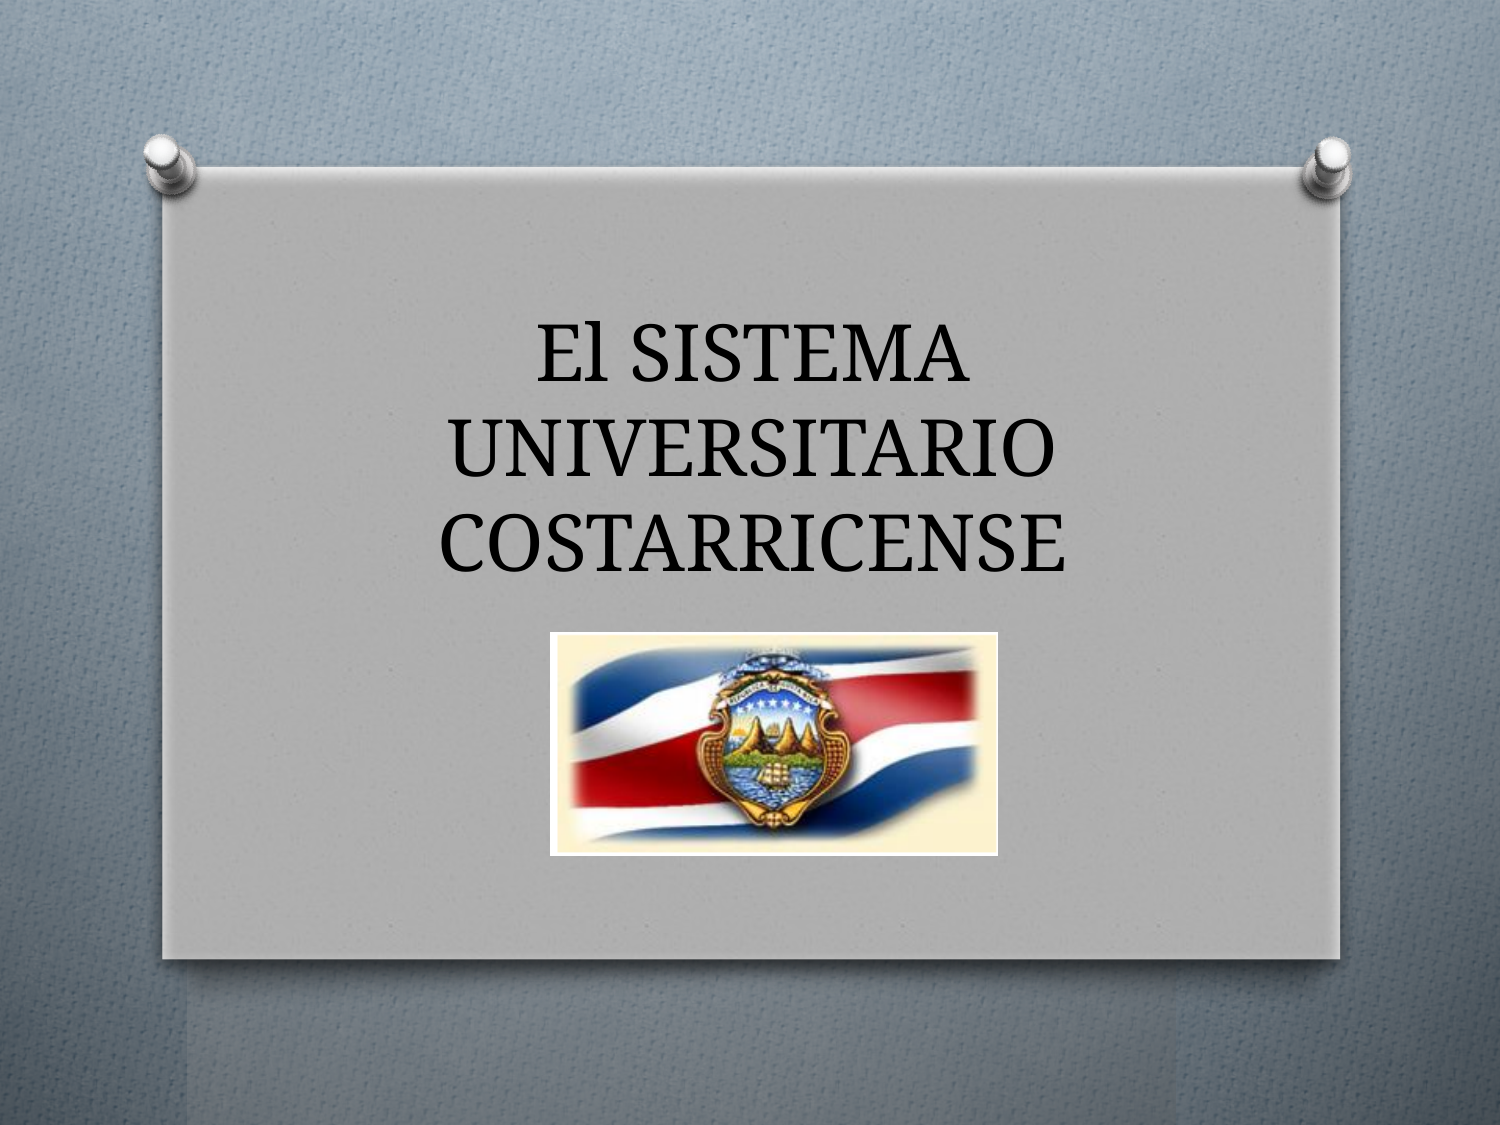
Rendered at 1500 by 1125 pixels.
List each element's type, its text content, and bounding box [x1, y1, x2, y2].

picture [550, 632, 998, 856]
title El SISTEMA UNIVERSITARIO COSTARRICENSE [283, 294, 1223, 595]
picture [112, 100, 235, 224]
picture [1274, 109, 1396, 230]
